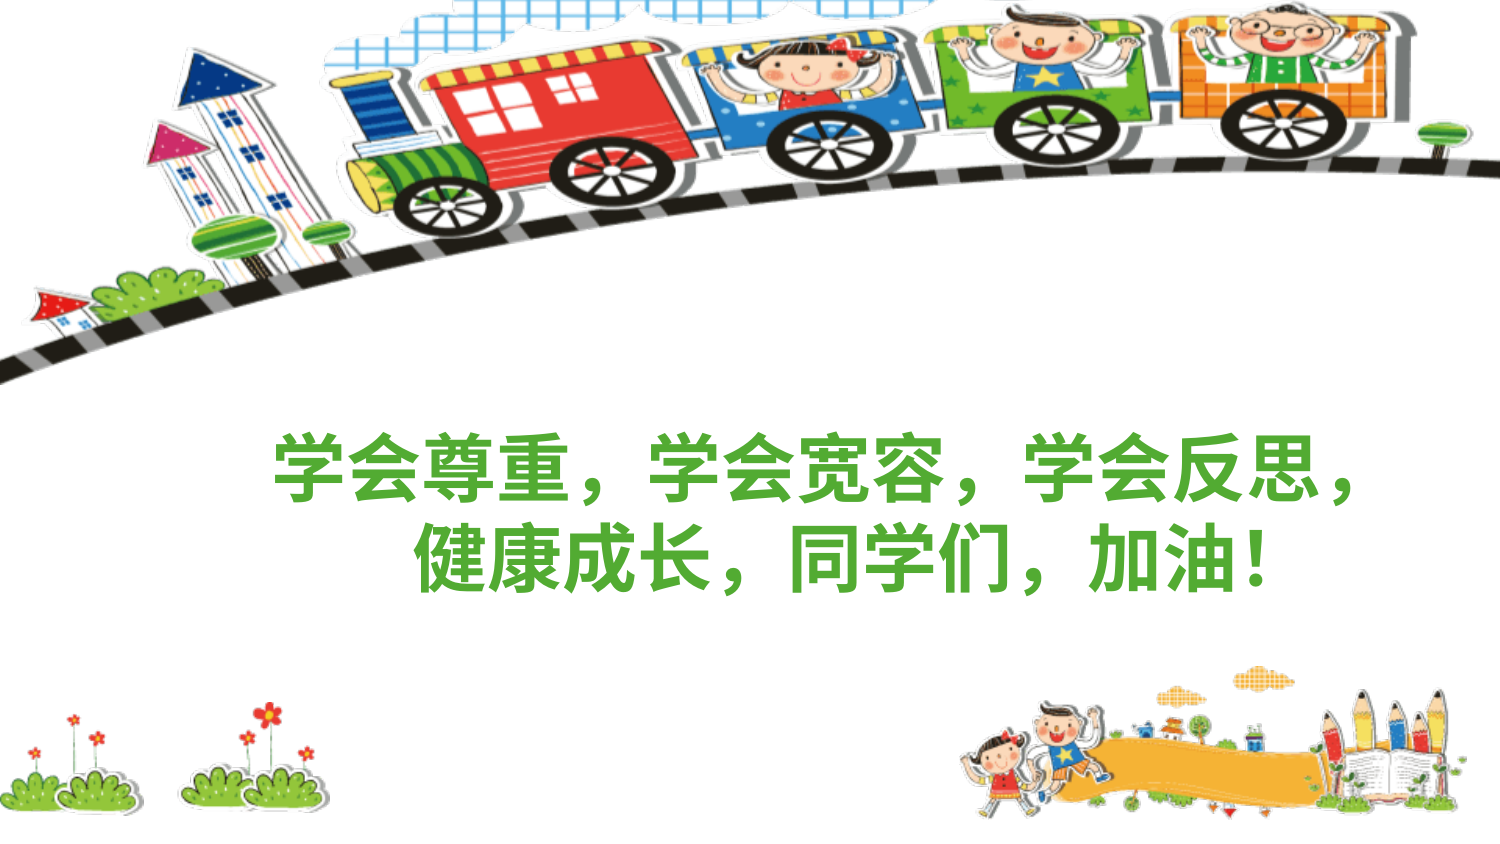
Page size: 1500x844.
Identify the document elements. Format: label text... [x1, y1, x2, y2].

picture [959, 666, 1467, 820]
picture [0, 702, 330, 816]
picture [0, 0, 1500, 385]
text_box 学会尊重，学会宽容，学会反思， 健康成长，同学们，加油！ [189, 416, 1415, 608]
